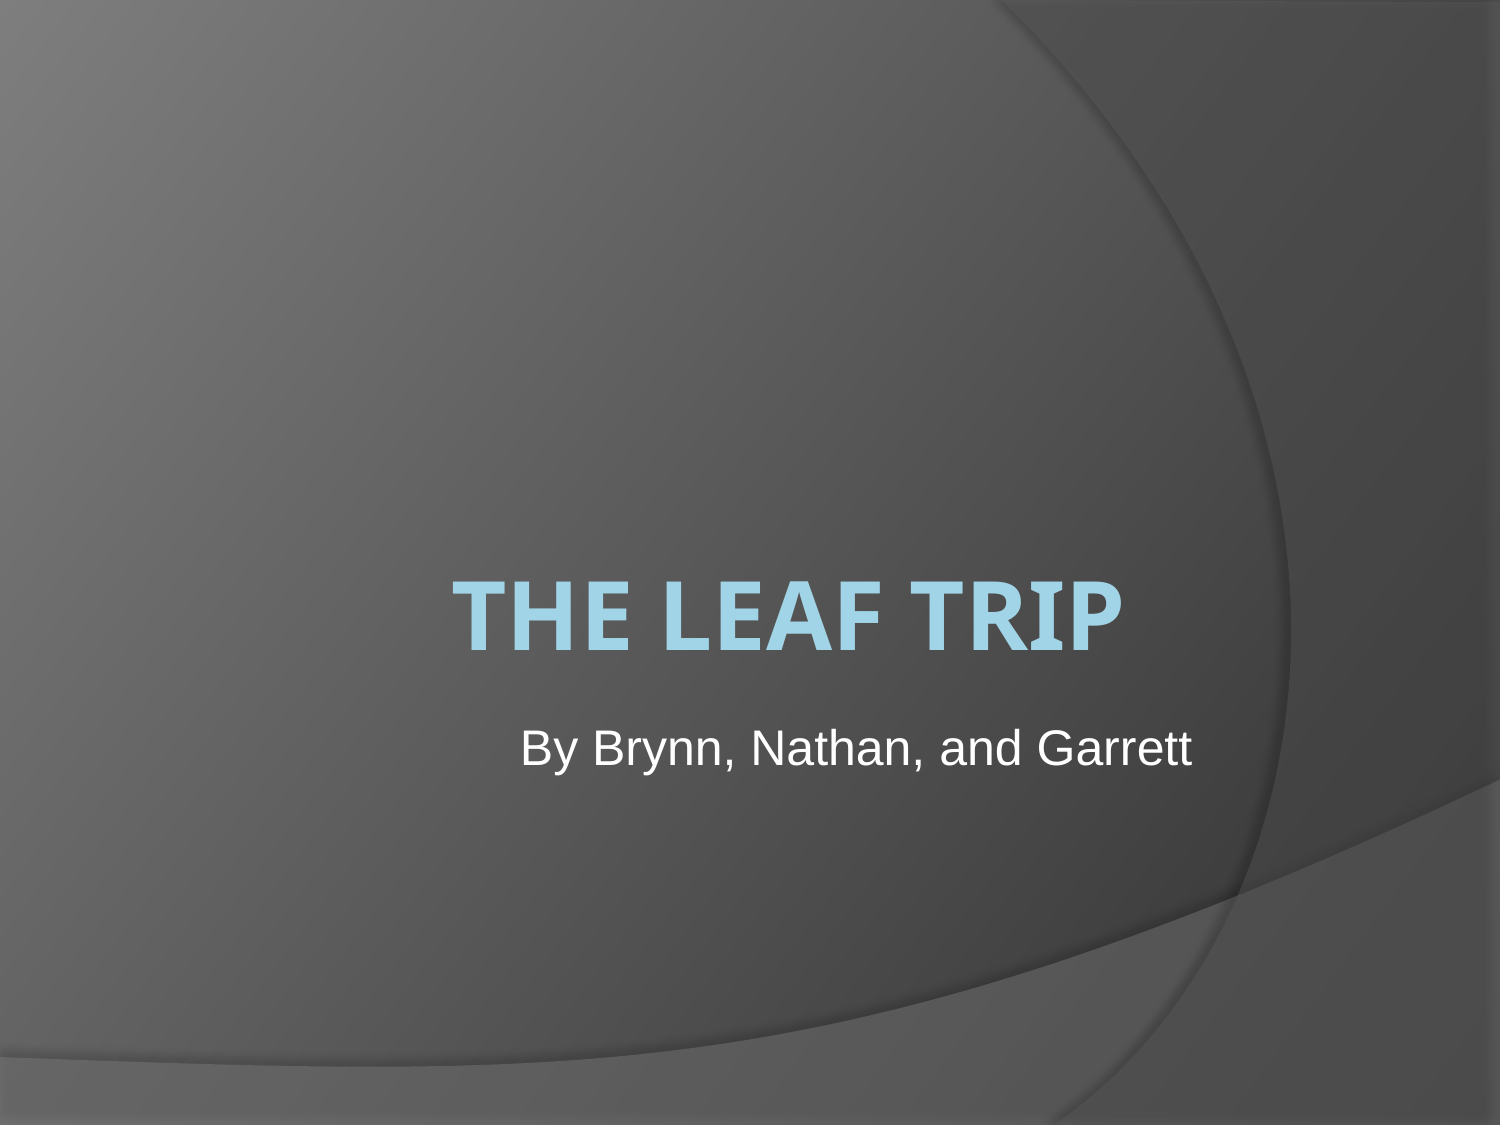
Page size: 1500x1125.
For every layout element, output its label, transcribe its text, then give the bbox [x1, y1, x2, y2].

title The leaf trip [70, 547, 1134, 925]
subtitle By Brynn, Nathan, and Garrett [500, 687, 1201, 775]
